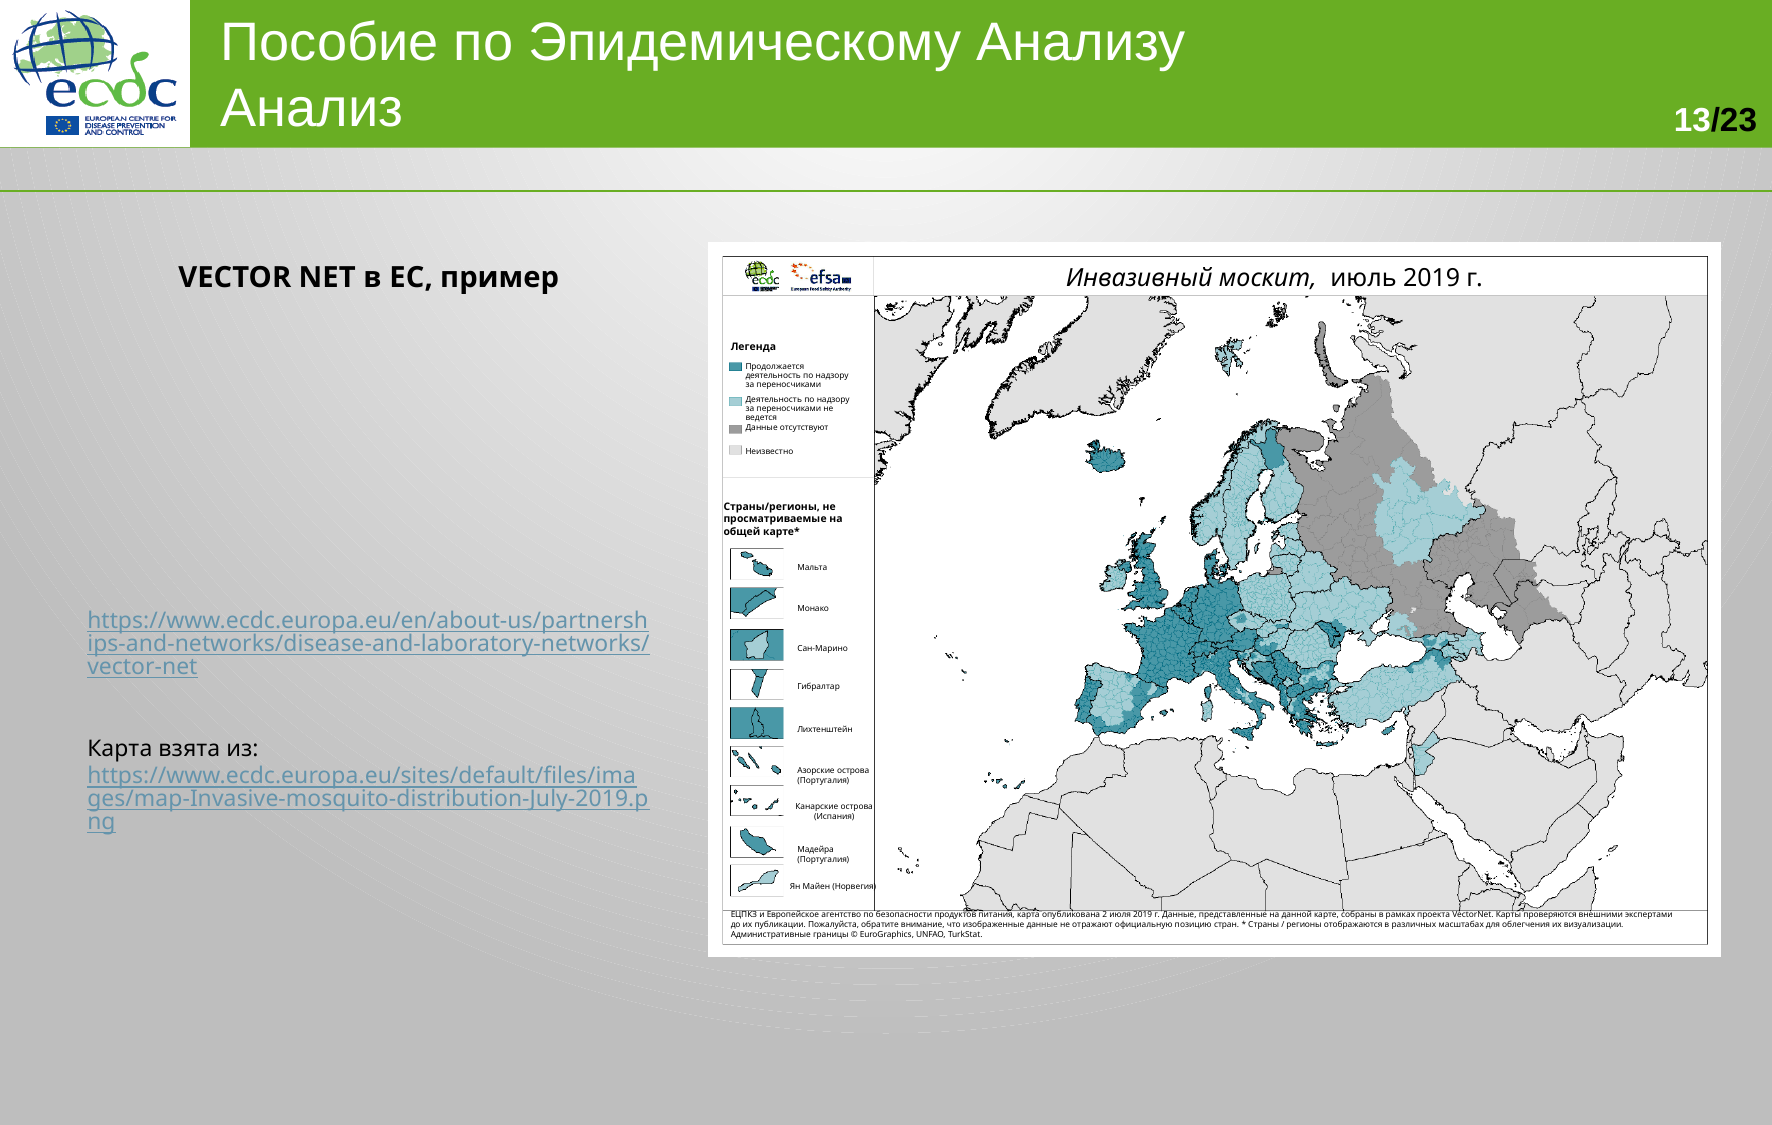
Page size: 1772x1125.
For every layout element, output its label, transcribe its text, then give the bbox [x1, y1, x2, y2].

picture [0, 0, 190, 147]
list https://www.ecdc.europa.eu/en/about-us/partnerships-and-networks/disease-and-laboratory-networks/vector-net Карта взята из: https://www.ecdc.europa.eu/sites/default/files/images/map-Invasive-mosquito-distribution-July-2019.png [73, 599, 665, 882]
picture [708, 241, 1721, 957]
text_box VECTOR NET в ЕС, пример [163, 255, 575, 302]
